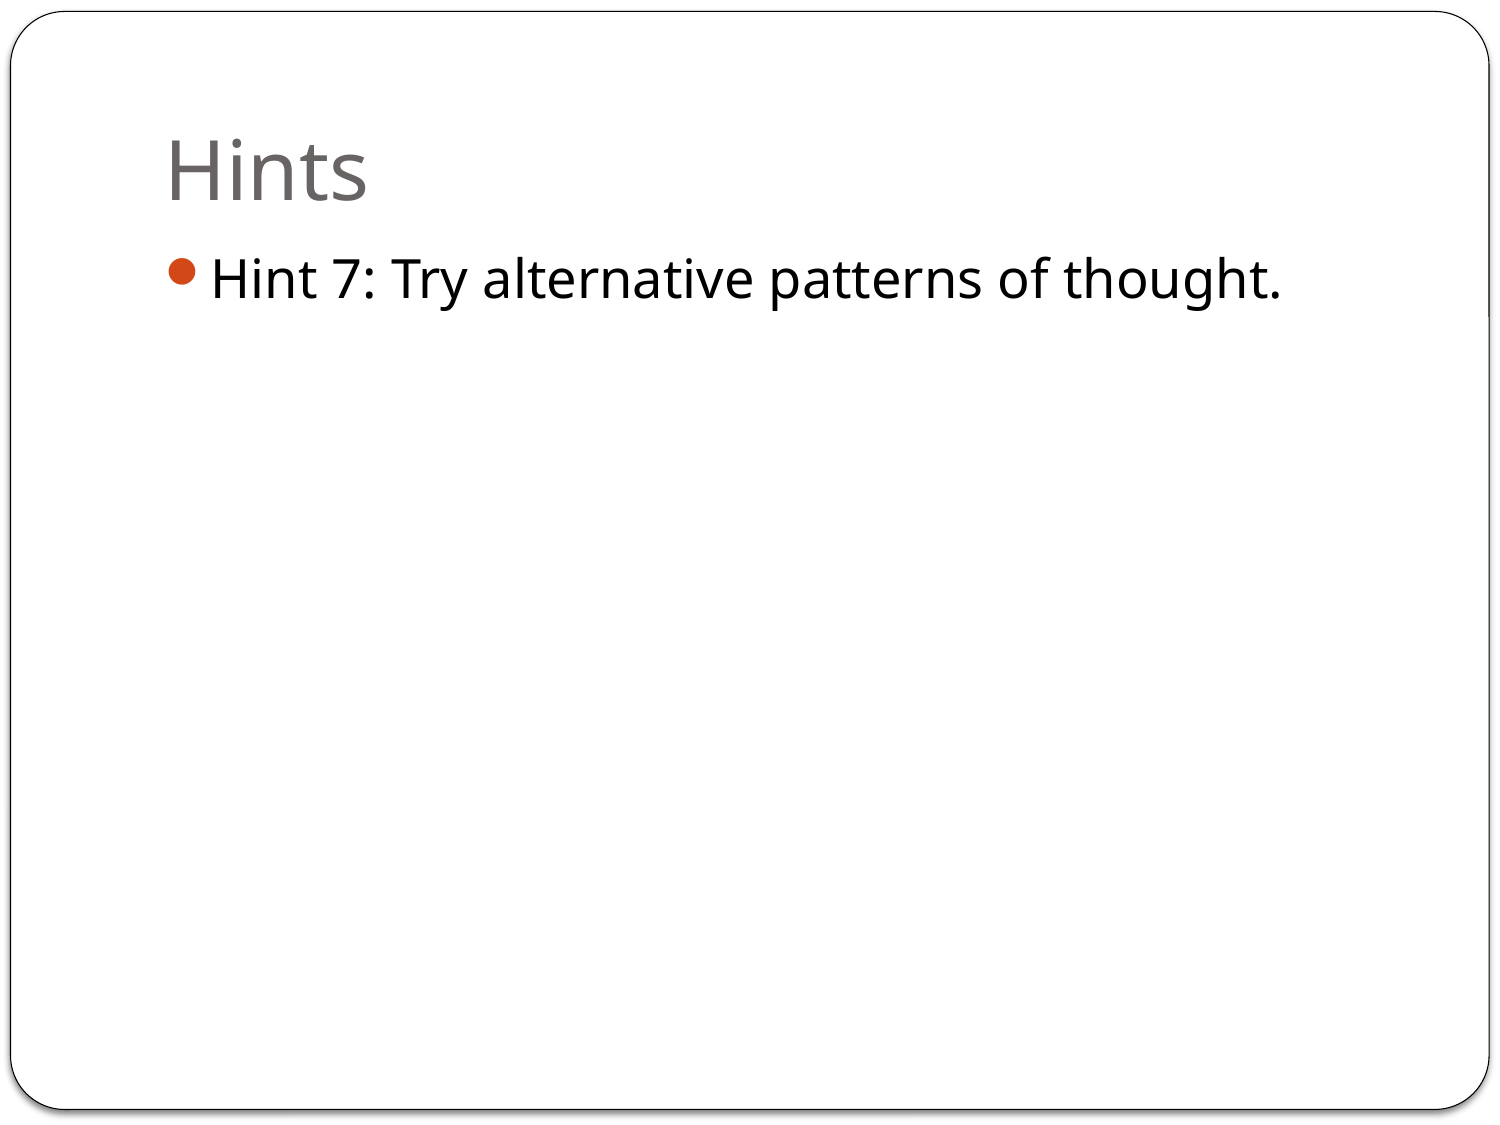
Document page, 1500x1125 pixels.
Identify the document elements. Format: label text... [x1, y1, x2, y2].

title Hints [150, 45, 1425, 233]
list Hint 7: Try alternative patterns of thought. [150, 237, 1425, 988]
